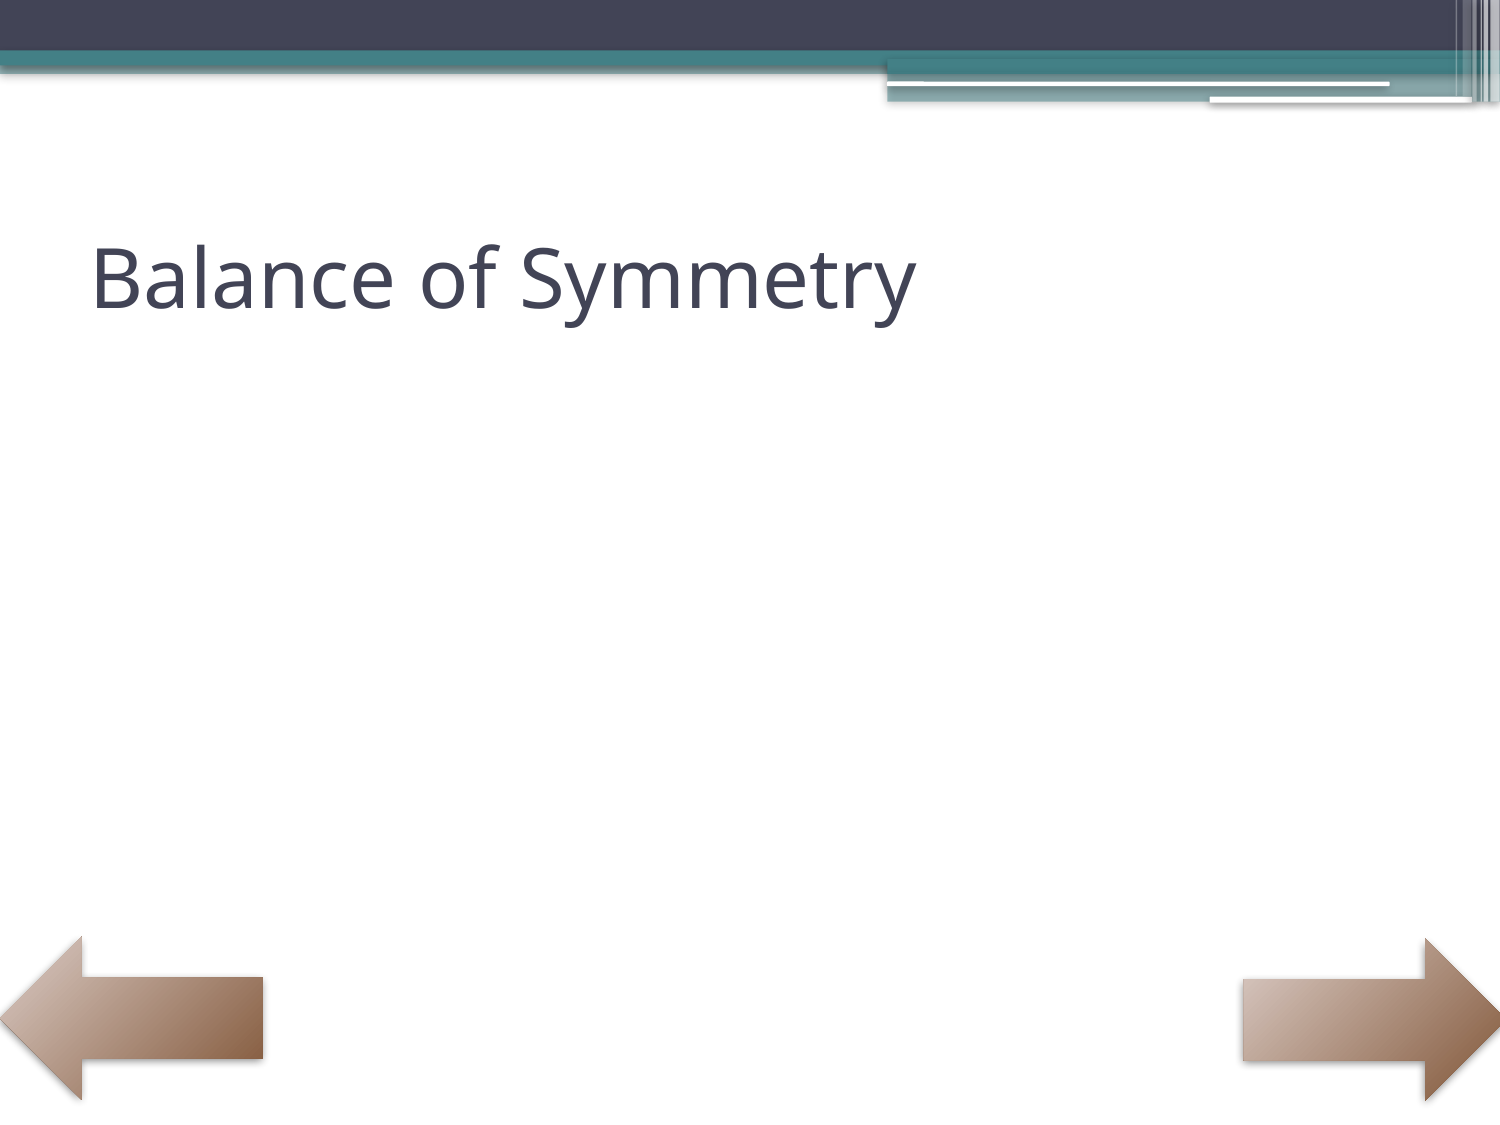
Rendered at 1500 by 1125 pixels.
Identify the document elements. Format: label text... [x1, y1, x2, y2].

title Balance of Symmetry [75, 187, 1425, 363]
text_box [0, 936, 1500, 1102]
